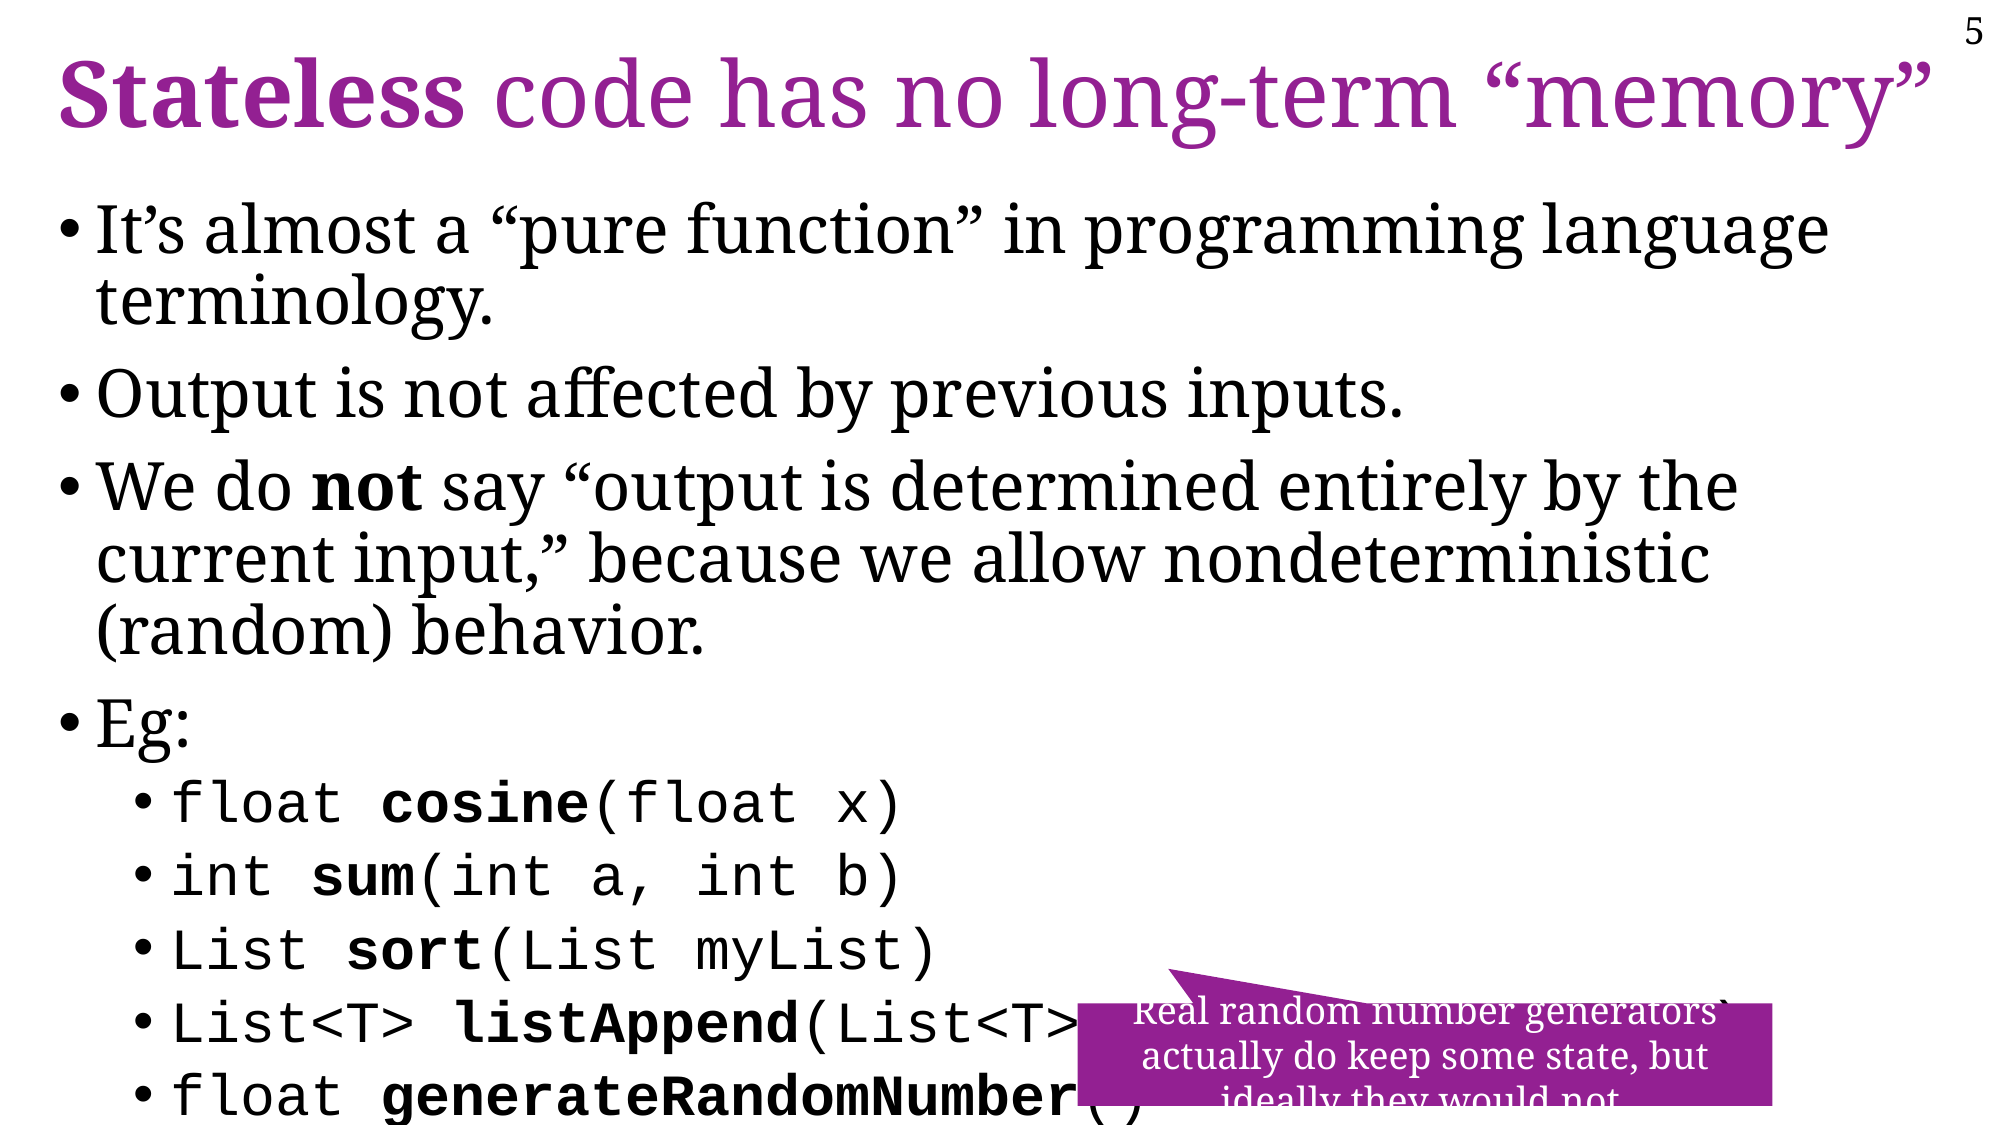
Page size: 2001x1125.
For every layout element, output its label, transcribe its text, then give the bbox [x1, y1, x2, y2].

title Stateless code has no long-term “memory” [43, 25, 1953, 171]
list It’s almost a “pure function” in programming language terminology. Output is not affected by previous inputs. We do not say “output is determined entirely by the current input,” because we allow nondeterministic (random) behavior. Eg: float cosine(float x) int sum(int a, int b) List sort(List myList) List<T> listAppend(List<T> myList, T newItem) float generateRandomNumber() [43, 188, 1953, 1106]
text_box Real random number generators actually do keep some state, but ideally they would not. [1076, 967, 1774, 1108]
text_box 5 [1901, 0, 2000, 60]
